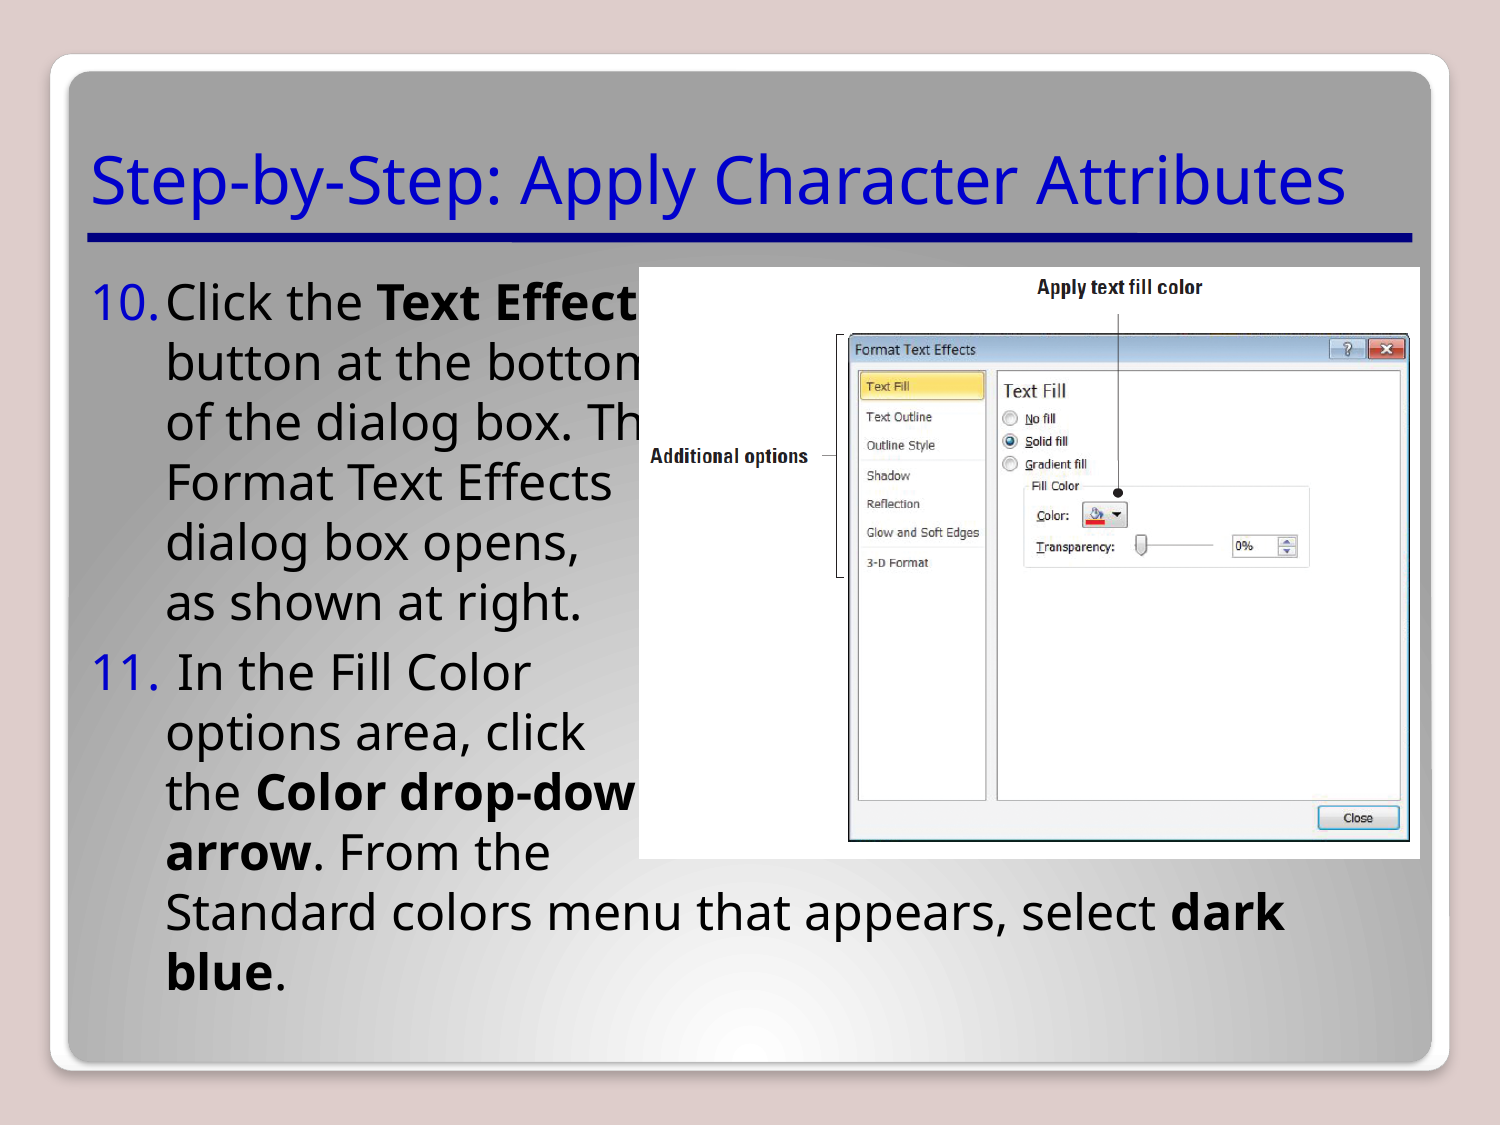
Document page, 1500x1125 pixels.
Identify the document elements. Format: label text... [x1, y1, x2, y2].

list Click the Text Effects button at the bottom of the dialog box. The Format Text Effects dialog box opens, as shown at right. In the Fill Color options area, click the Color drop-down arrow. From the Standard colors menu that appears, select dark blue. [74, 262, 1426, 1063]
title Step-by-Step: Apply Character Attributes [74, 74, 1426, 226]
picture [639, 266, 1420, 860]
